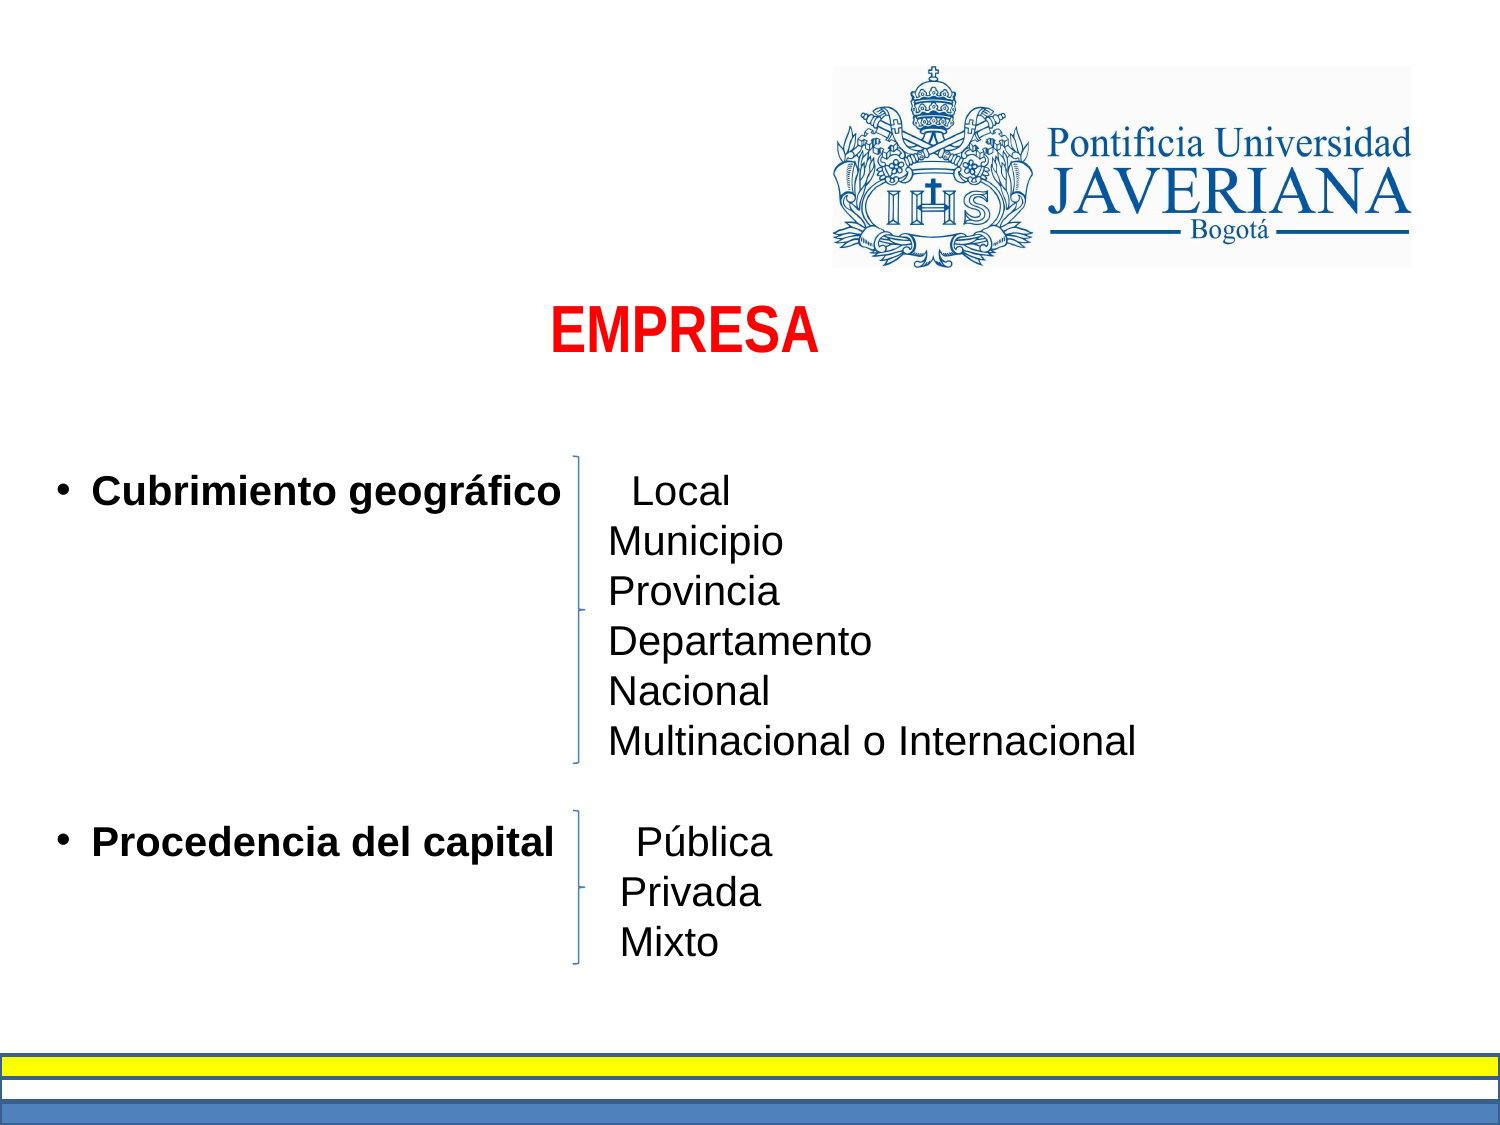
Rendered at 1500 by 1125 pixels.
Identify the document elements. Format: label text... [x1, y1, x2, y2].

text_box [0, 1053, 1500, 1076]
text_box [572, 809, 586, 965]
picture [832, 66, 1412, 268]
text_box [0, 1076, 1500, 1104]
text_box [572, 455, 586, 765]
text_box EMPRESA [112, 278, 1258, 361]
text_box [0, 1104, 1500, 1125]
text_box Cubrimiento geográfico Local Municipio Provincia Departamento Nacional Multinacional o Internacional Procedencia del capital Pública Privada Mixto [41, 361, 1419, 1072]
